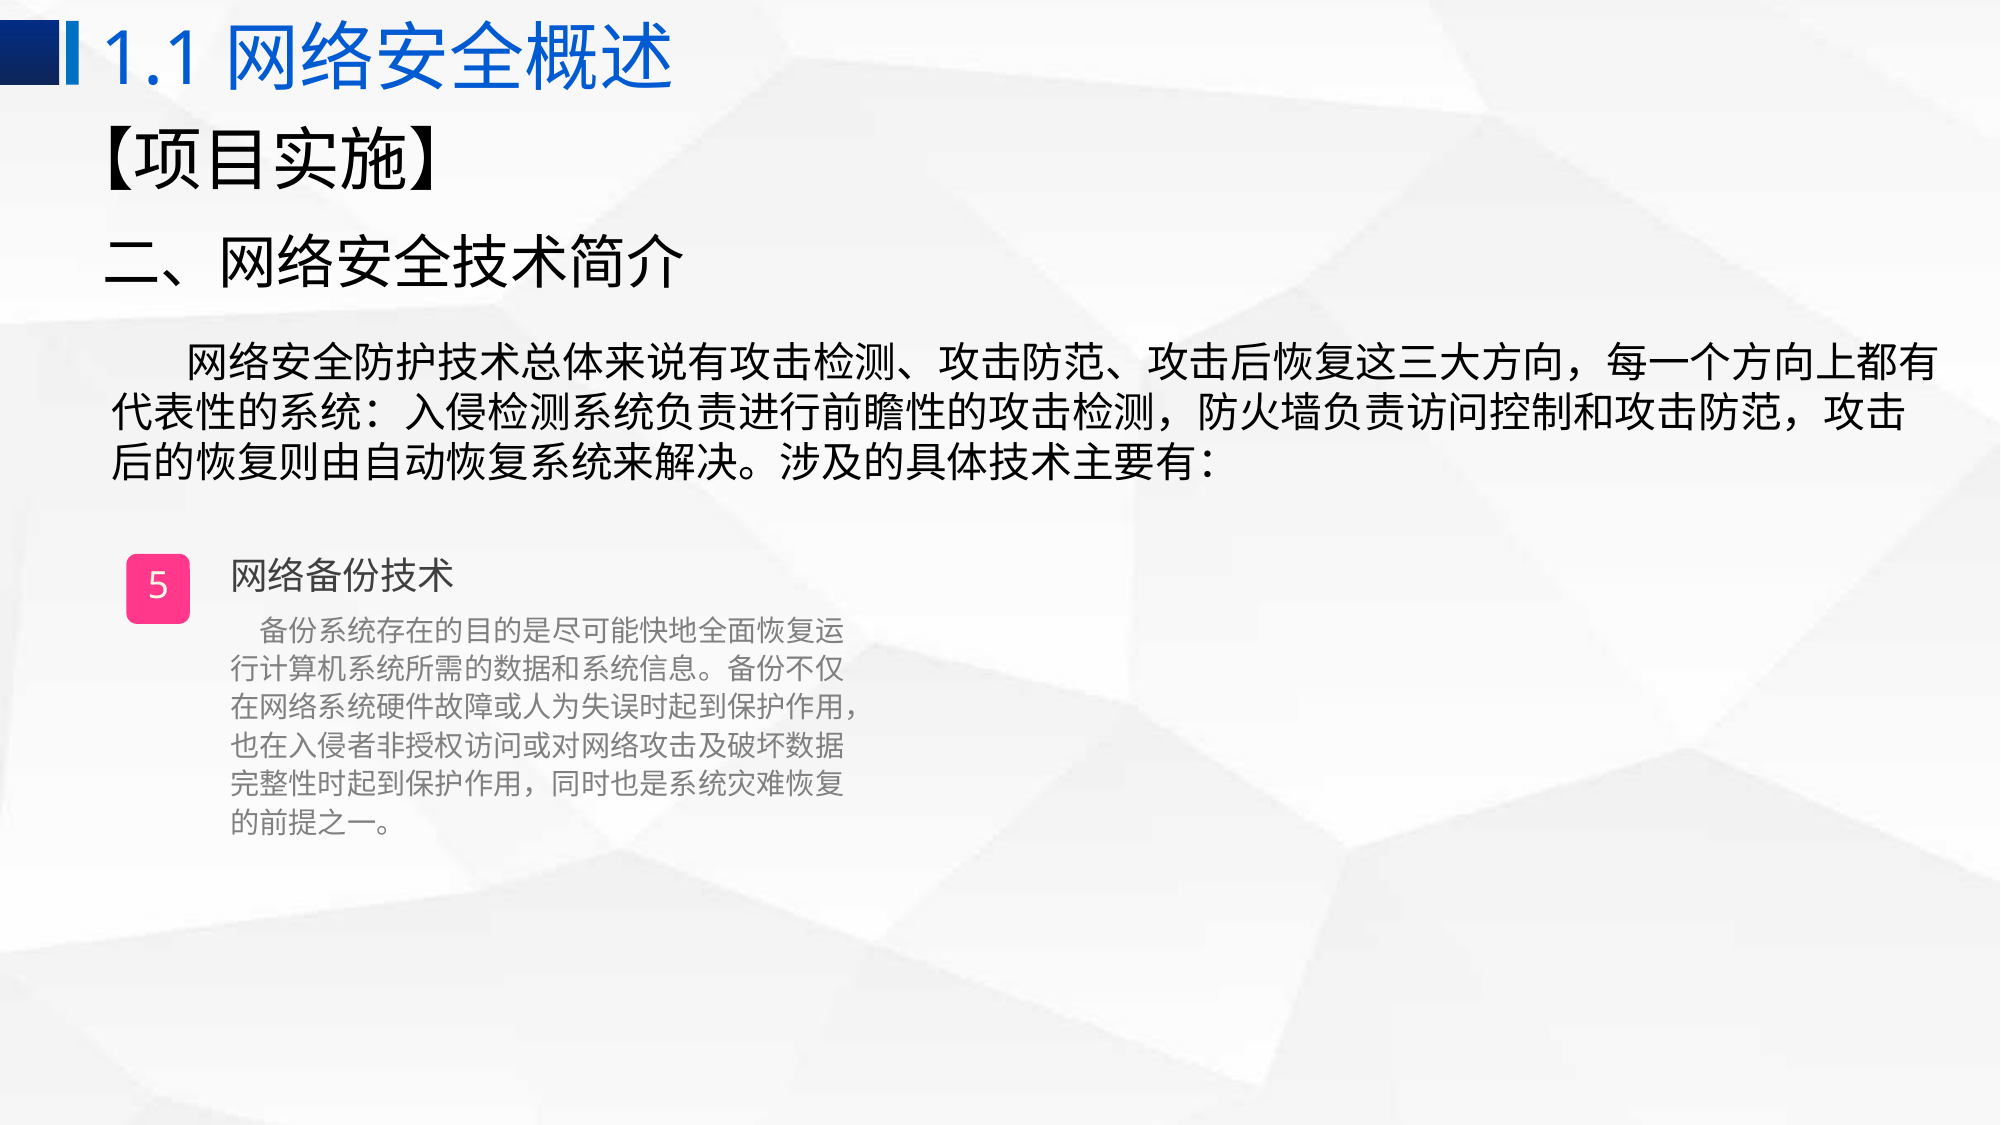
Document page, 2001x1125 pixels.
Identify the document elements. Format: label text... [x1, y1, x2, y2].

text_box 二、网络安全技术简介 [87, 217, 800, 329]
picture [0, 0, 2001, 1125]
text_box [126, 544, 884, 849]
title 【项目实施】 [49, 117, 624, 208]
text_box 1.1网络安全概述 [85, 9, 1441, 101]
text_box [0, 20, 60, 85]
text_box 网络安全防护技术总体来说有攻击检测、攻击防范、攻击后恢复这三大方向，每一个方向上都有代表性的系统：入侵检测系统负责进行前瞻性的攻击检测，防火墙负责访问控制和攻击防范，攻击后的恢复则由自动恢复系统来解决。涉及的具体技术主要有： [97, 328, 1960, 512]
text_box [66, 20, 79, 85]
